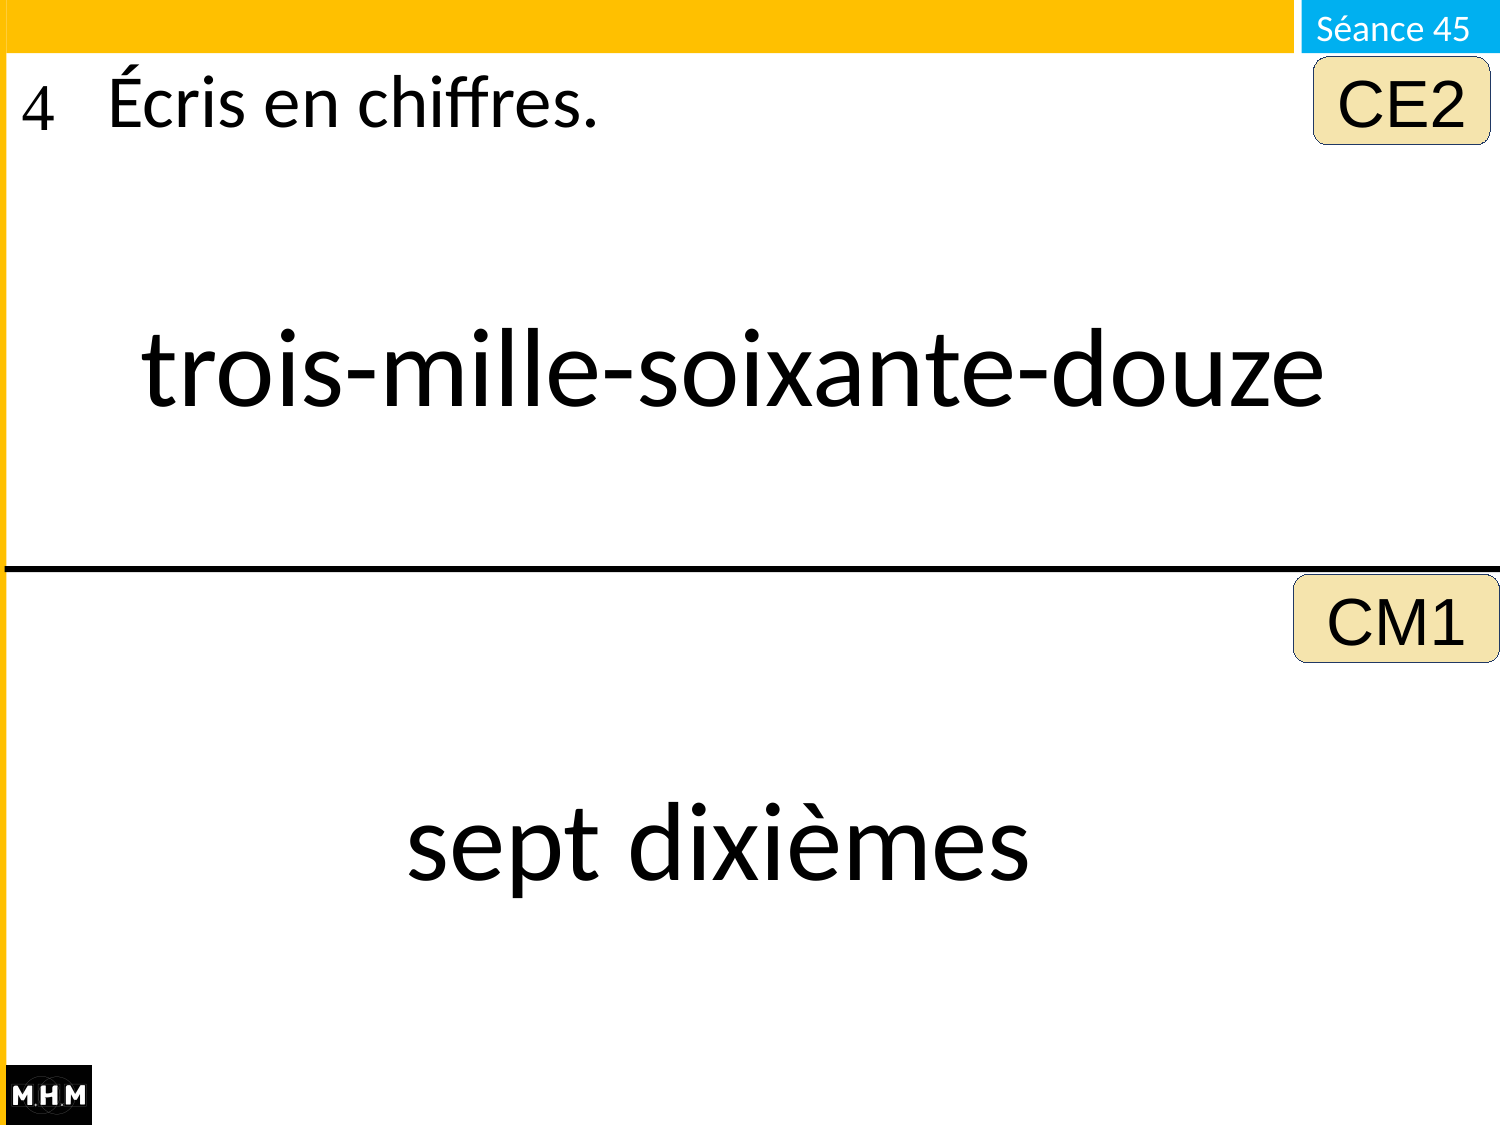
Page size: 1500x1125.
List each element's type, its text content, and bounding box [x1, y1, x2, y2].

text_box sept dixièmes [384, 760, 1069, 910]
text_box trois-mille-soixante-douze [120, 286, 1402, 437]
title Écris en chiffres. [92, 62, 741, 152]
text_box CM1 [1293, 574, 1500, 663]
picture [6, 1065, 92, 1125]
text_box CE2 [1313, 56, 1491, 145]
